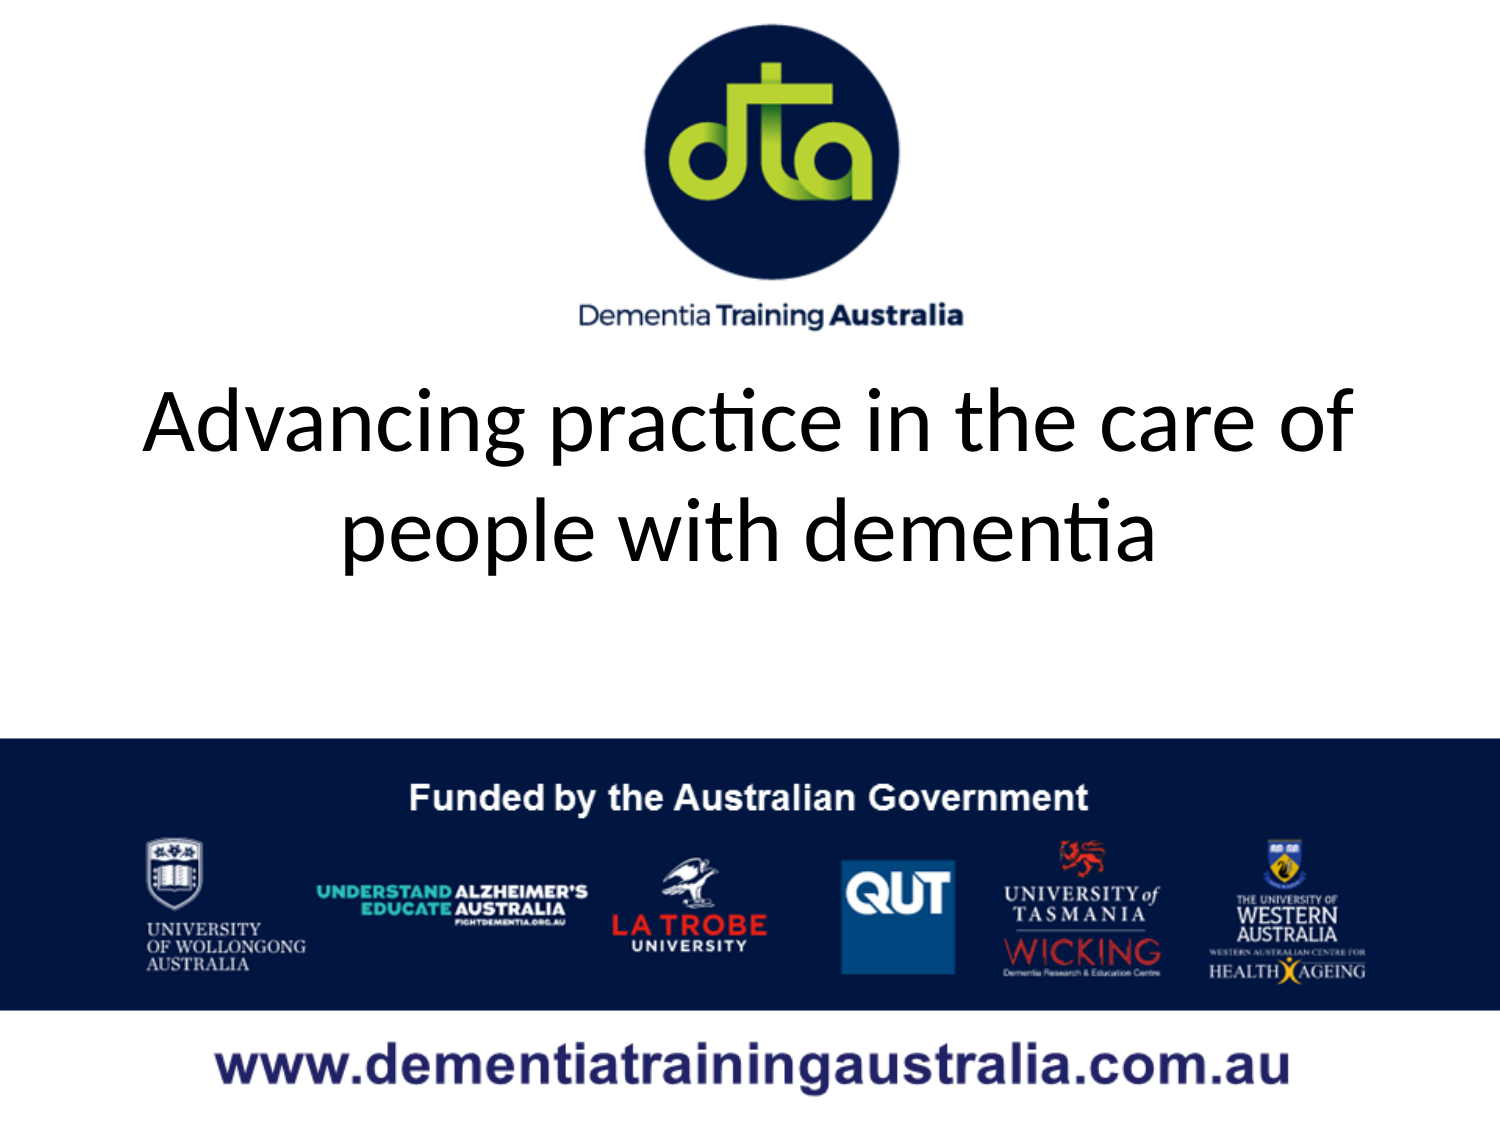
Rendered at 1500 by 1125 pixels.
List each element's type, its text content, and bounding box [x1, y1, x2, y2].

picture [0, 0, 1500, 1125]
title Advancing practice in the care of people with dementia [112, 349, 1388, 591]
